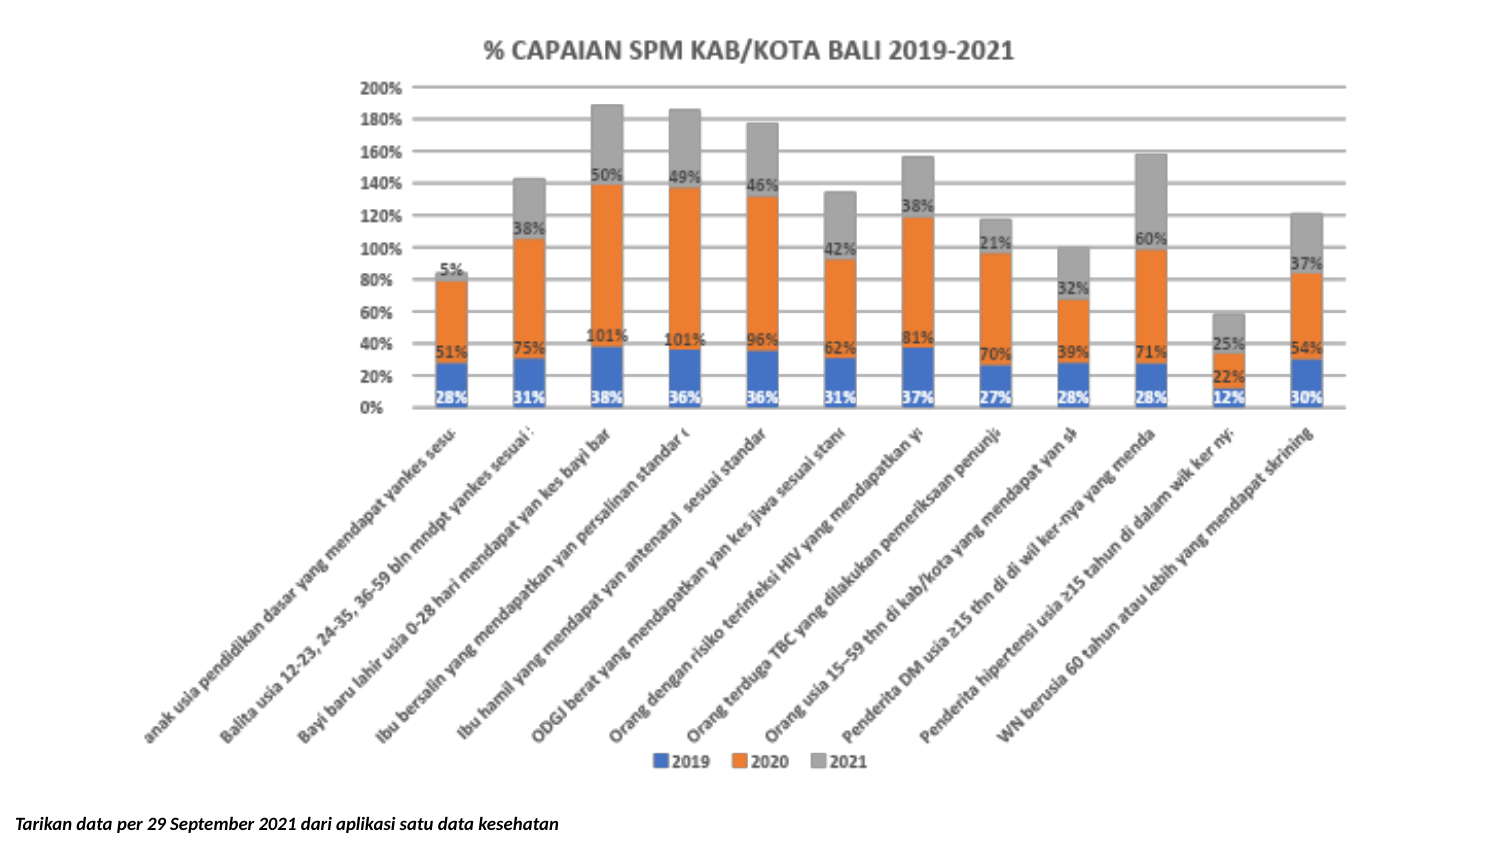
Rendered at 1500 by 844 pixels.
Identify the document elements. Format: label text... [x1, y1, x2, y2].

text_box Tarikan data per 29 September 2021 dari aplikasi satu data kesehatan [0, 804, 581, 842]
picture [132, 31, 1368, 793]
